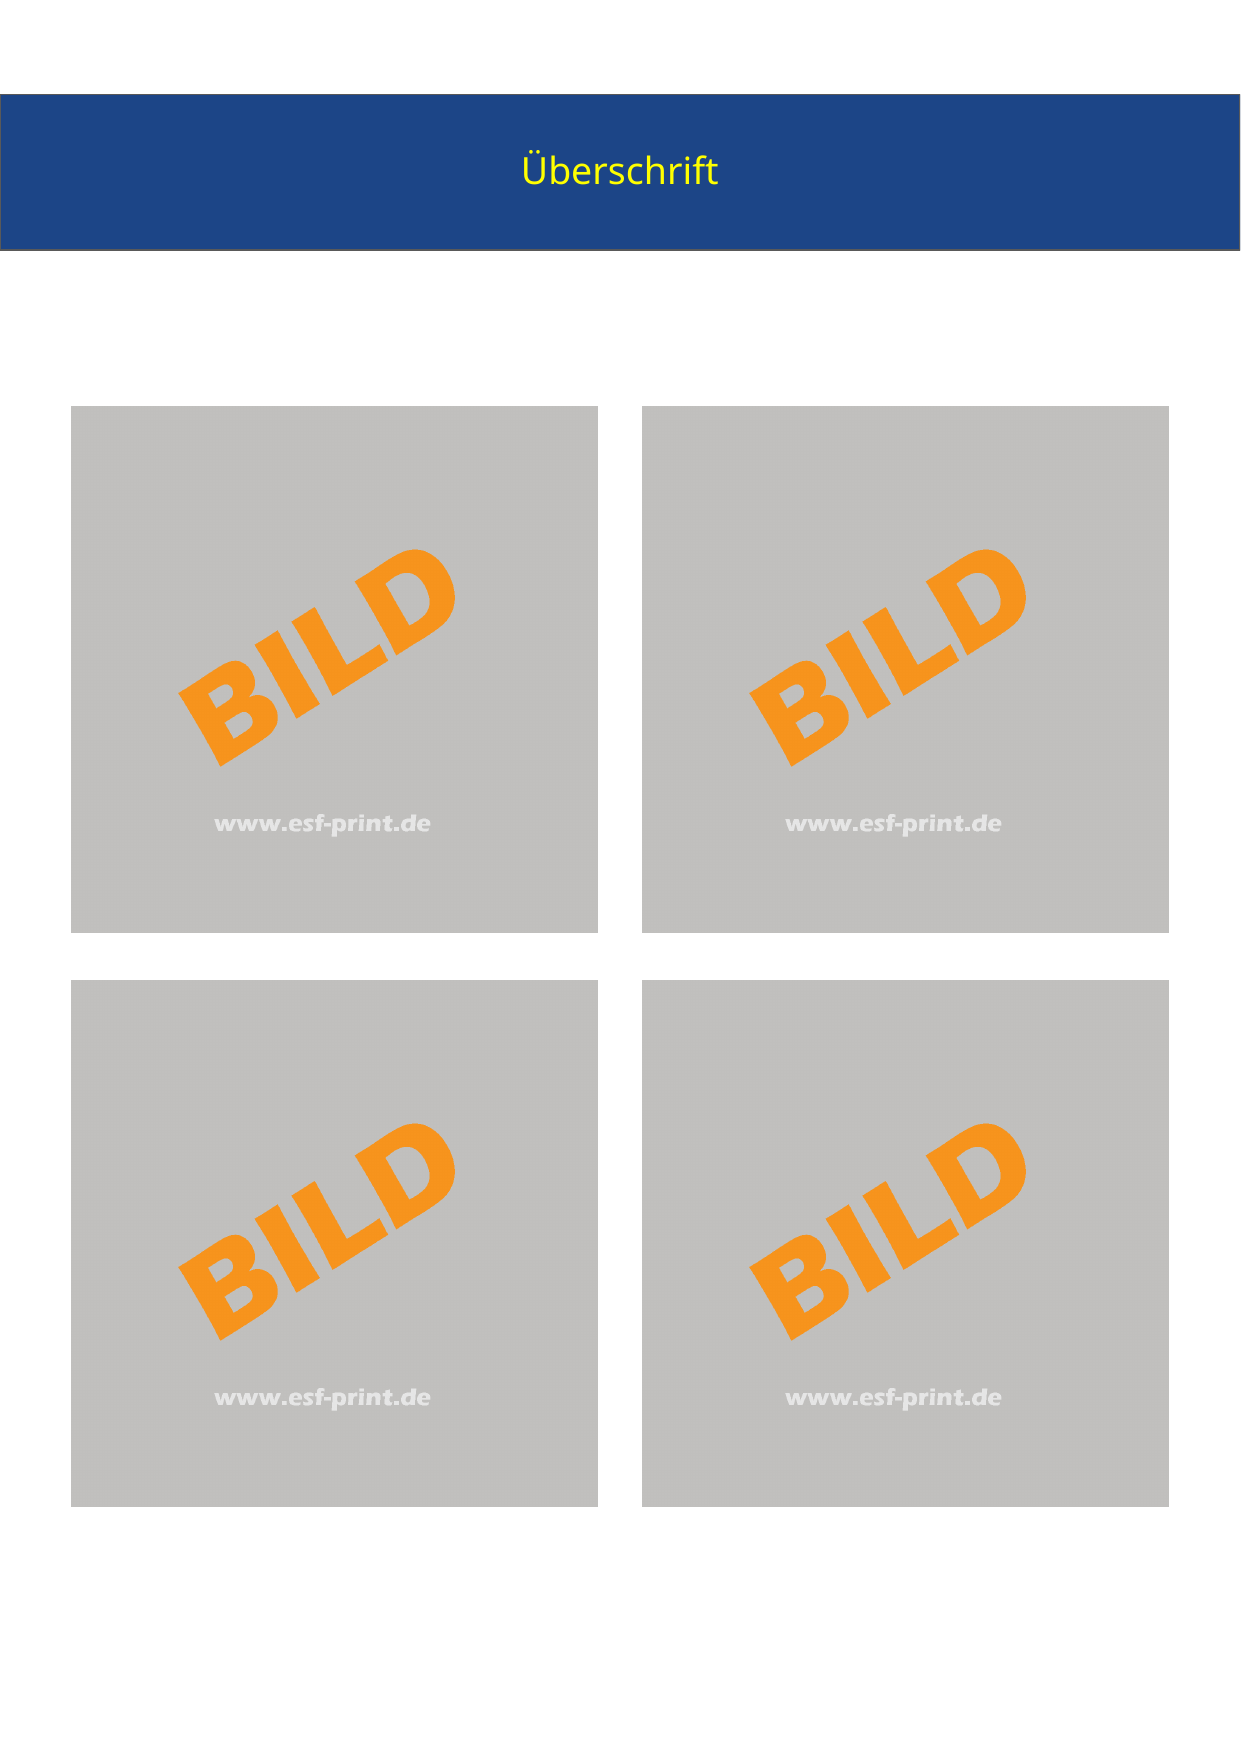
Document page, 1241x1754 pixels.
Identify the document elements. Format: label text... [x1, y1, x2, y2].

text_box [0, 94, 1241, 251]
picture [642, 980, 1169, 1507]
picture [642, 406, 1169, 933]
picture [71, 406, 598, 933]
text_box Überschrift [239, 132, 1001, 213]
picture [71, 980, 598, 1507]
